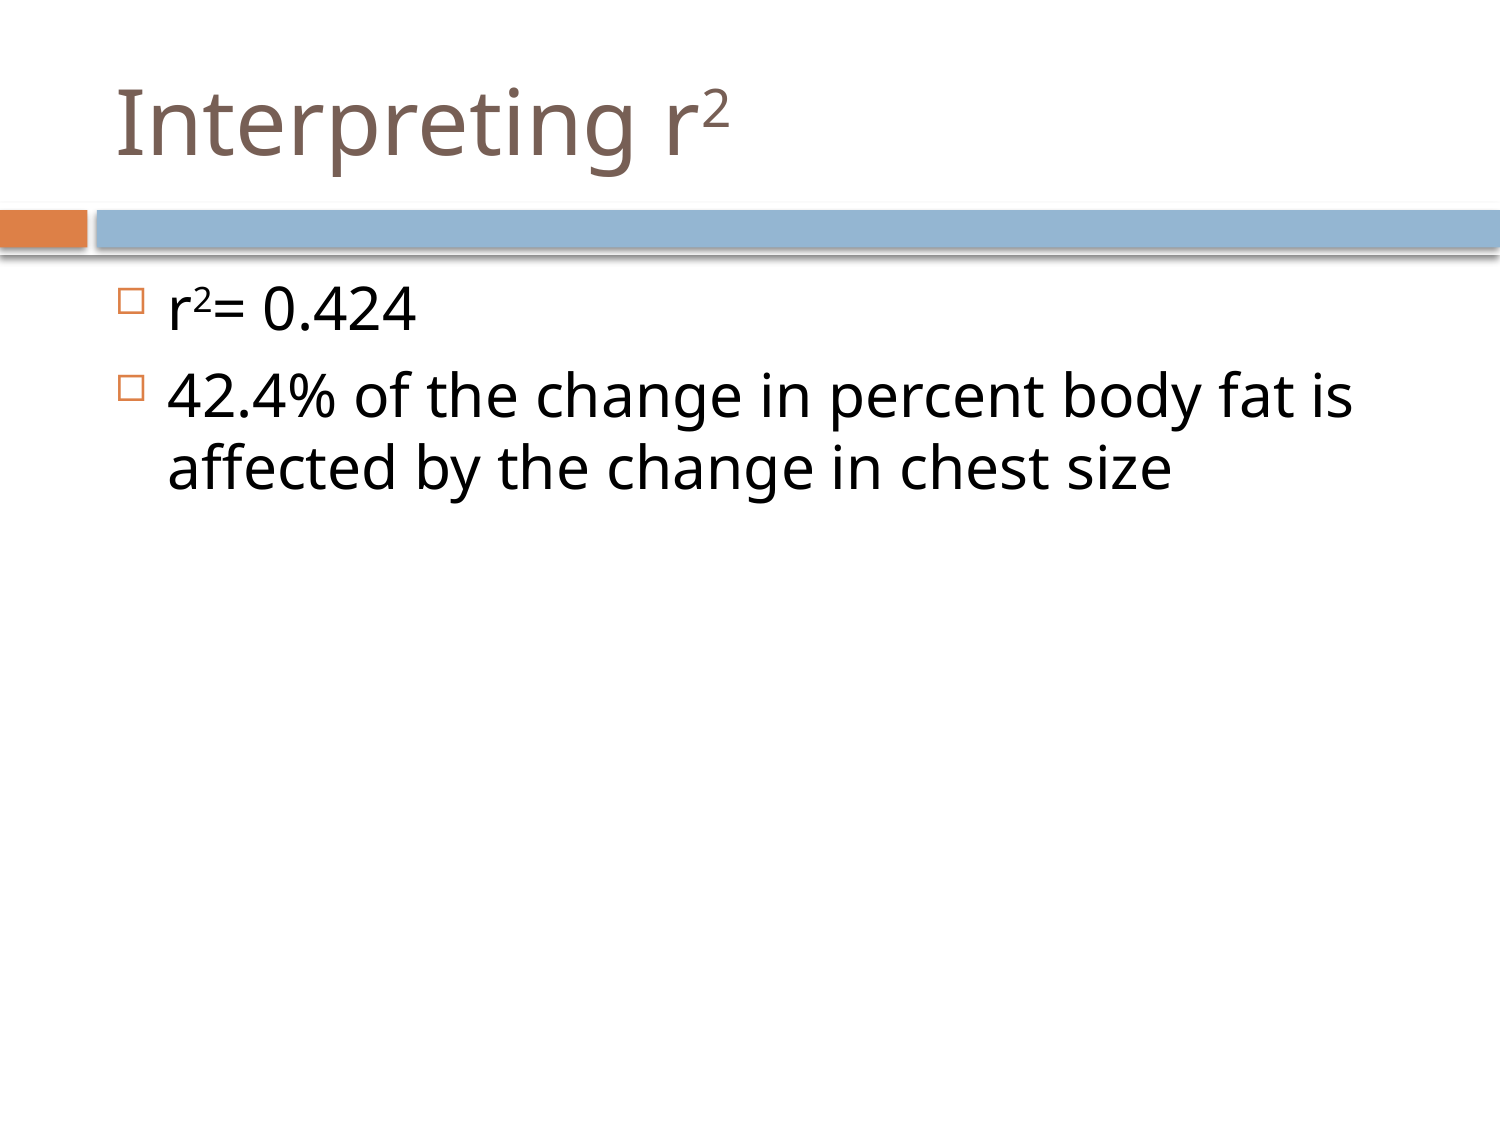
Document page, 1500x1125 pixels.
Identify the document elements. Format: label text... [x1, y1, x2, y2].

list r2= 0.424 42.4% of the change in percent body fat is affected by the change in chest size [100, 262, 1438, 1000]
title Interpreting r2 [100, 37, 1438, 200]
